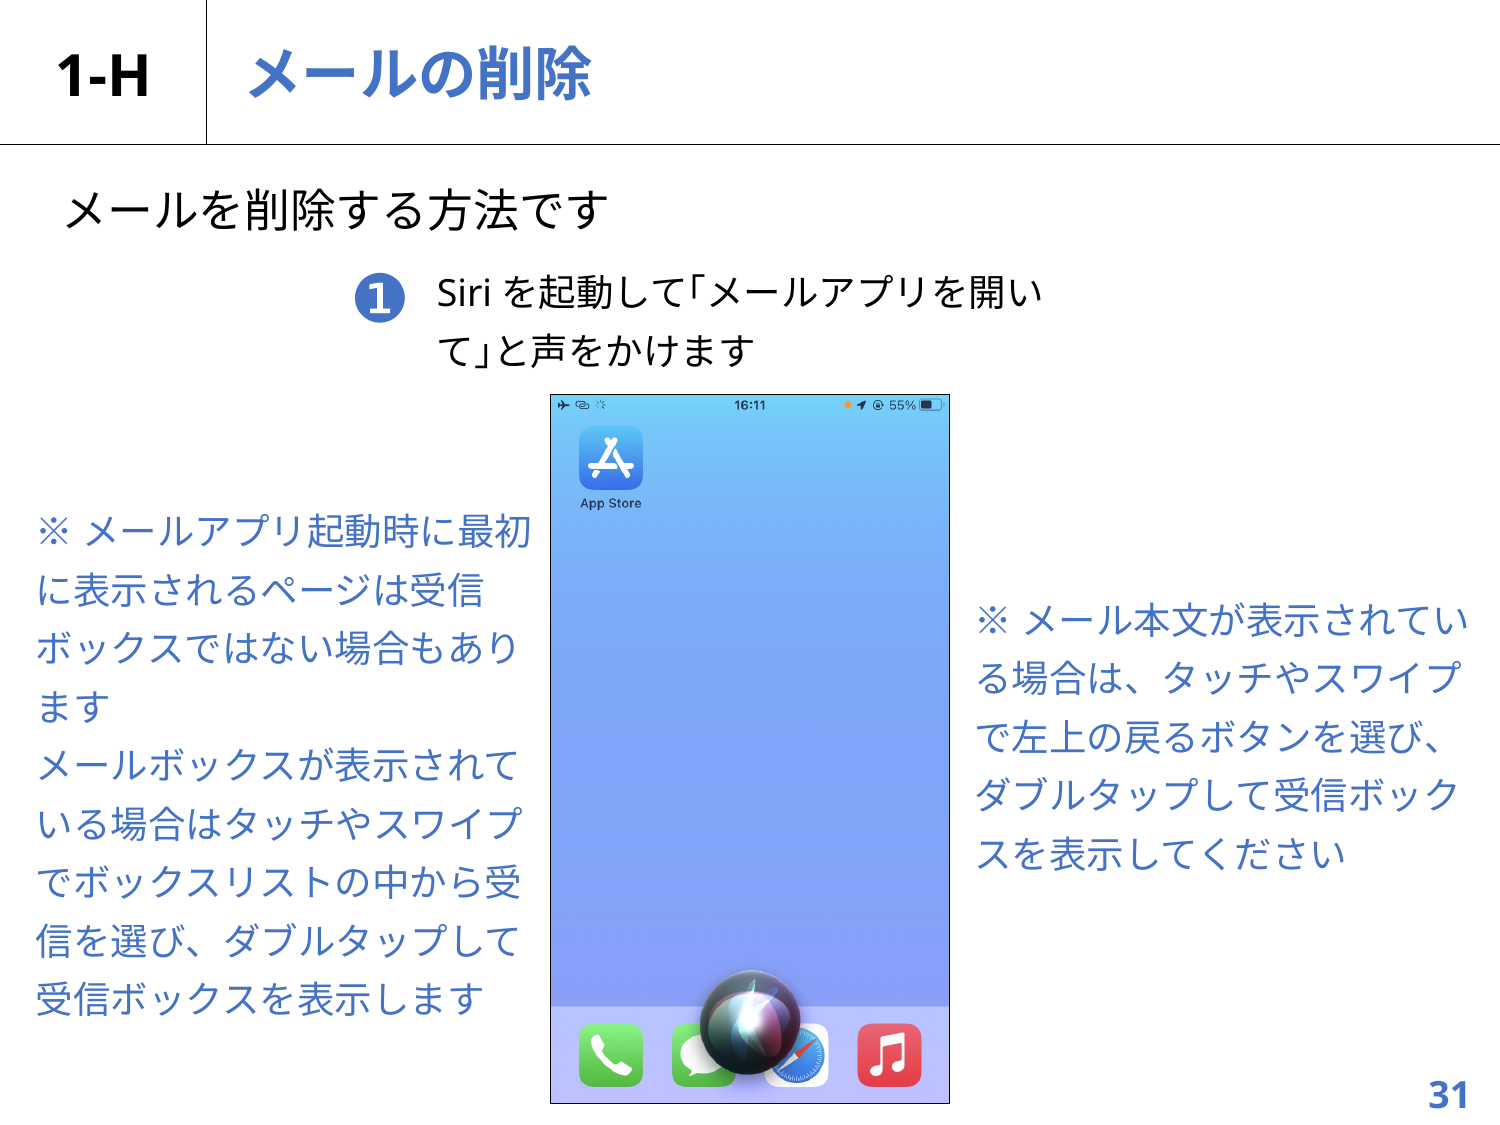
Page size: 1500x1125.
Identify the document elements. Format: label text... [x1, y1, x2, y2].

text_box メールを削除する方法です [46, 180, 1500, 274]
title メールの削除 [228, 36, 1472, 116]
text_box ※メール本文が表示されている場合は、タッチやスワイプで左上の戻るボタンを選び、ダブルタップして受信ボックスを表示してください [959, 576, 1487, 884]
text_box ❶ [336, 274, 413, 343]
picture [550, 394, 950, 1104]
text_box Siriを起動して｢メールアプリを開いて｣と声をかけます [421, 274, 1113, 381]
text_box ※メールアプリ起動時に最初に表示されるページは受信ボックスではない場合もあります メールボックスが表示されている場合はタッチやスワイプでボックスリストの中から受信を選び、ダブルタップして受信ボックスを表示します [20, 487, 548, 1029]
text_box 31 [1399, 1063, 1500, 1123]
text_box 1-H [0, 0, 207, 147]
